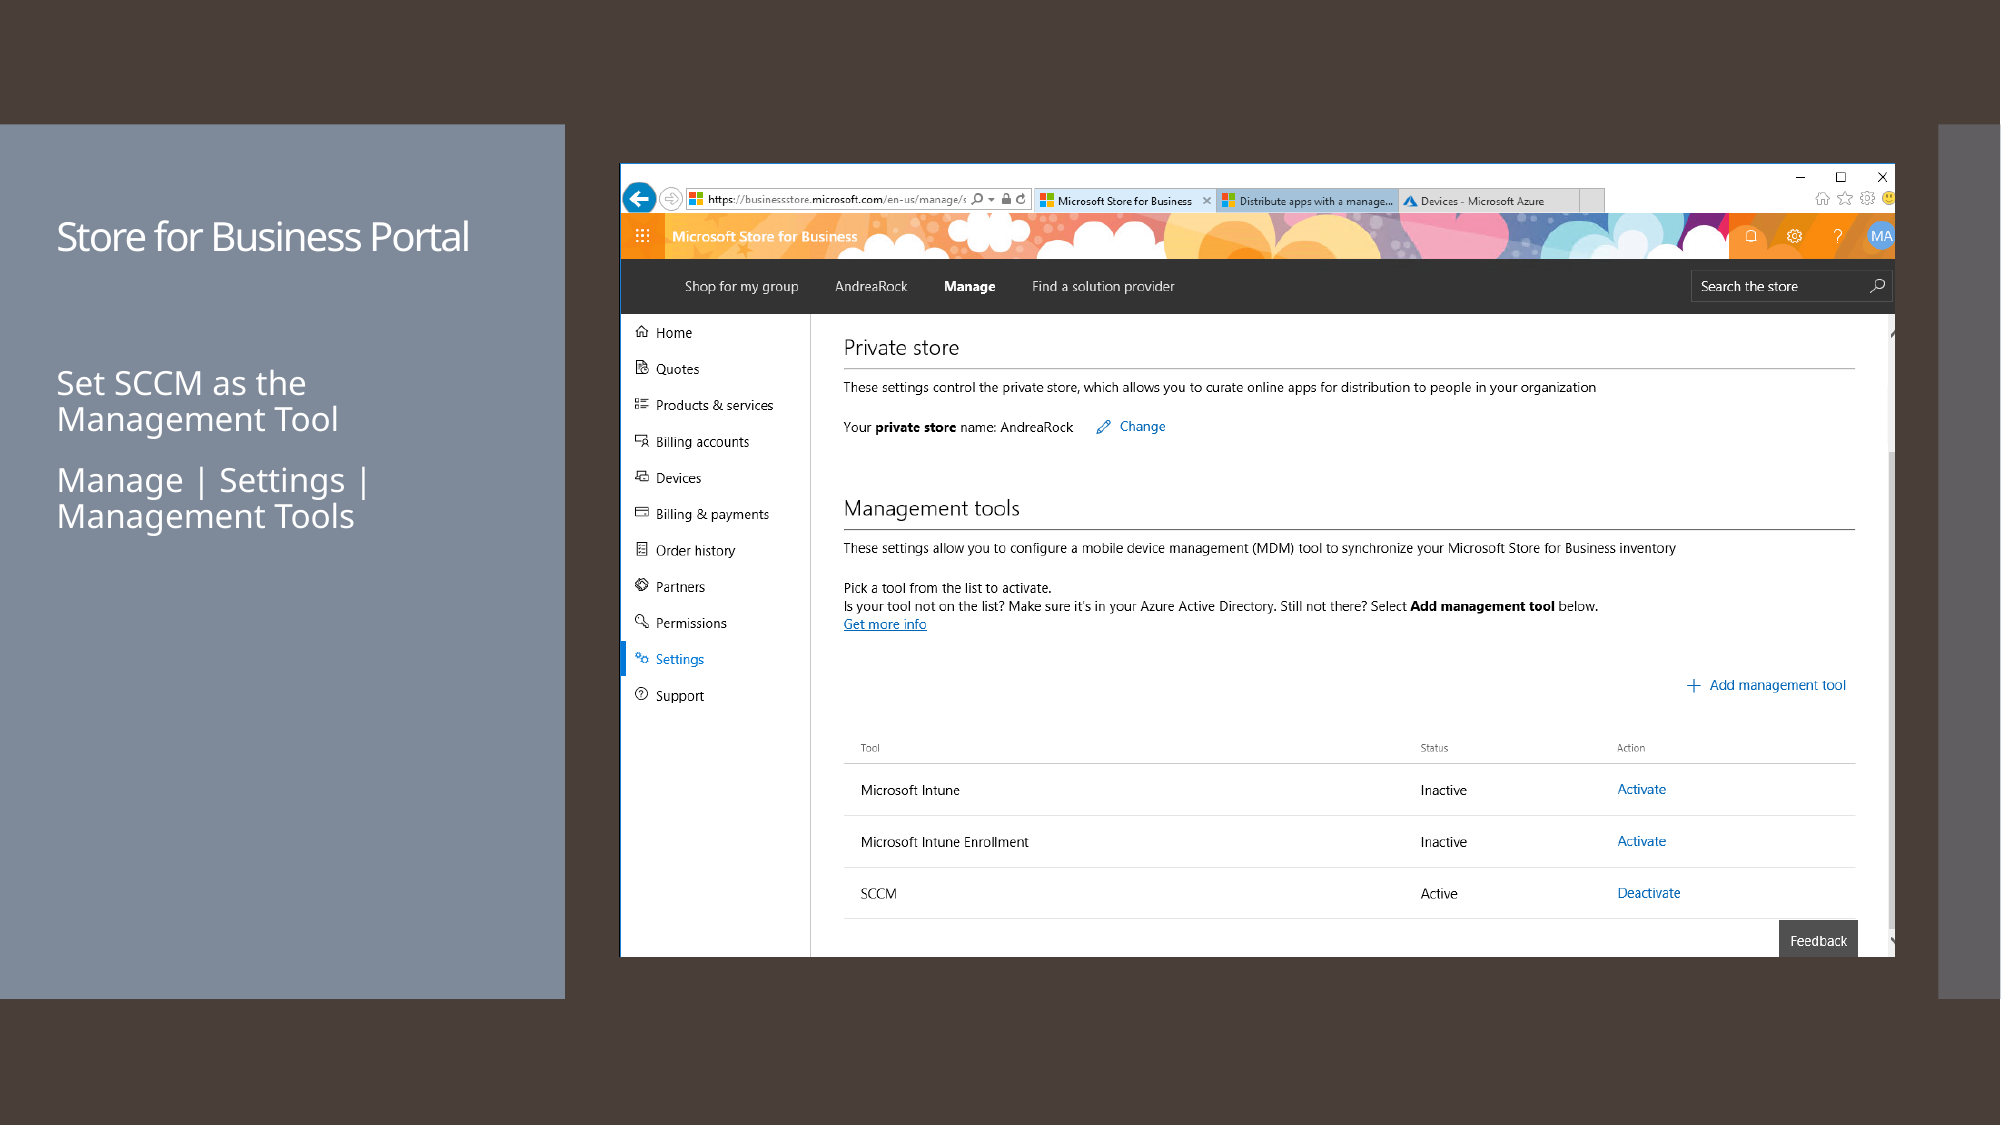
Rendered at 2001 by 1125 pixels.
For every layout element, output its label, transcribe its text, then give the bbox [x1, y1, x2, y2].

picture [619, 163, 1896, 958]
list Set SCCM as the Management Tool Manage | Settings | Management Tools [41, 359, 525, 969]
title Store for Business Portal [41, 184, 525, 359]
